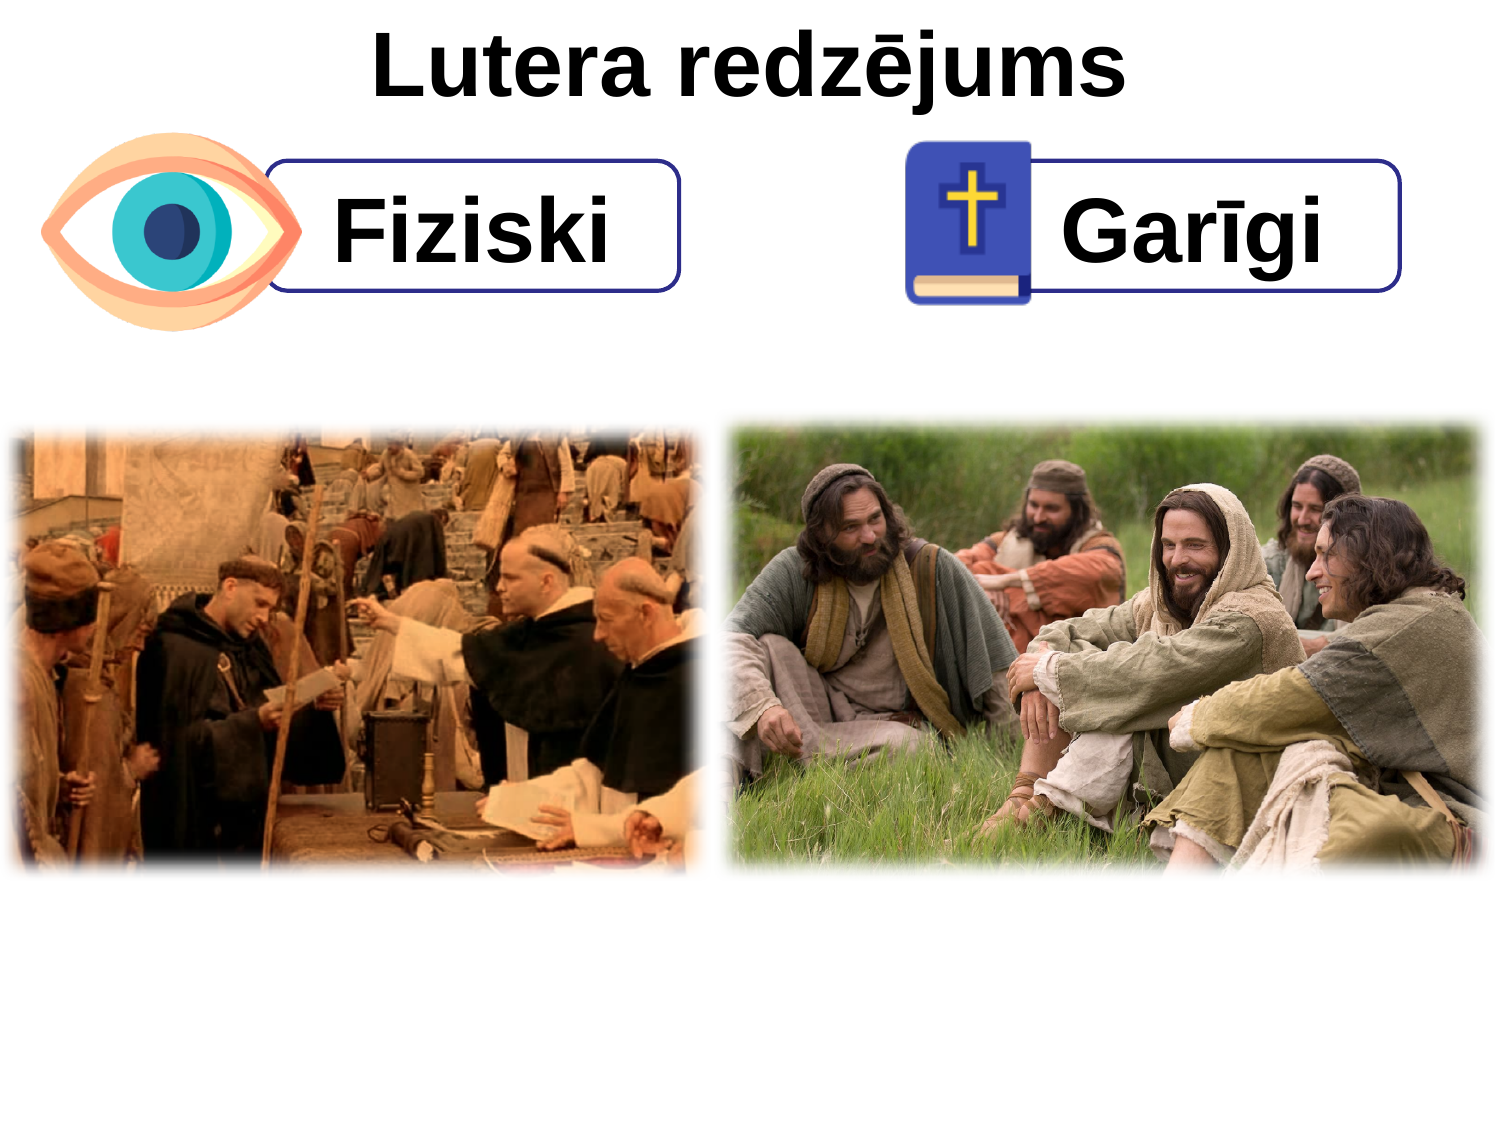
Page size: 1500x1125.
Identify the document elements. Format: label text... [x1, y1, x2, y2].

picture [40, 101, 302, 362]
picture [0, 420, 711, 882]
title Lutera redzējums [0, 0, 1500, 149]
text_box Fiziski [307, 158, 682, 293]
picture [714, 408, 1495, 882]
text_box Garīgi [1074, 158, 1402, 293]
picture [867, 125, 1069, 326]
